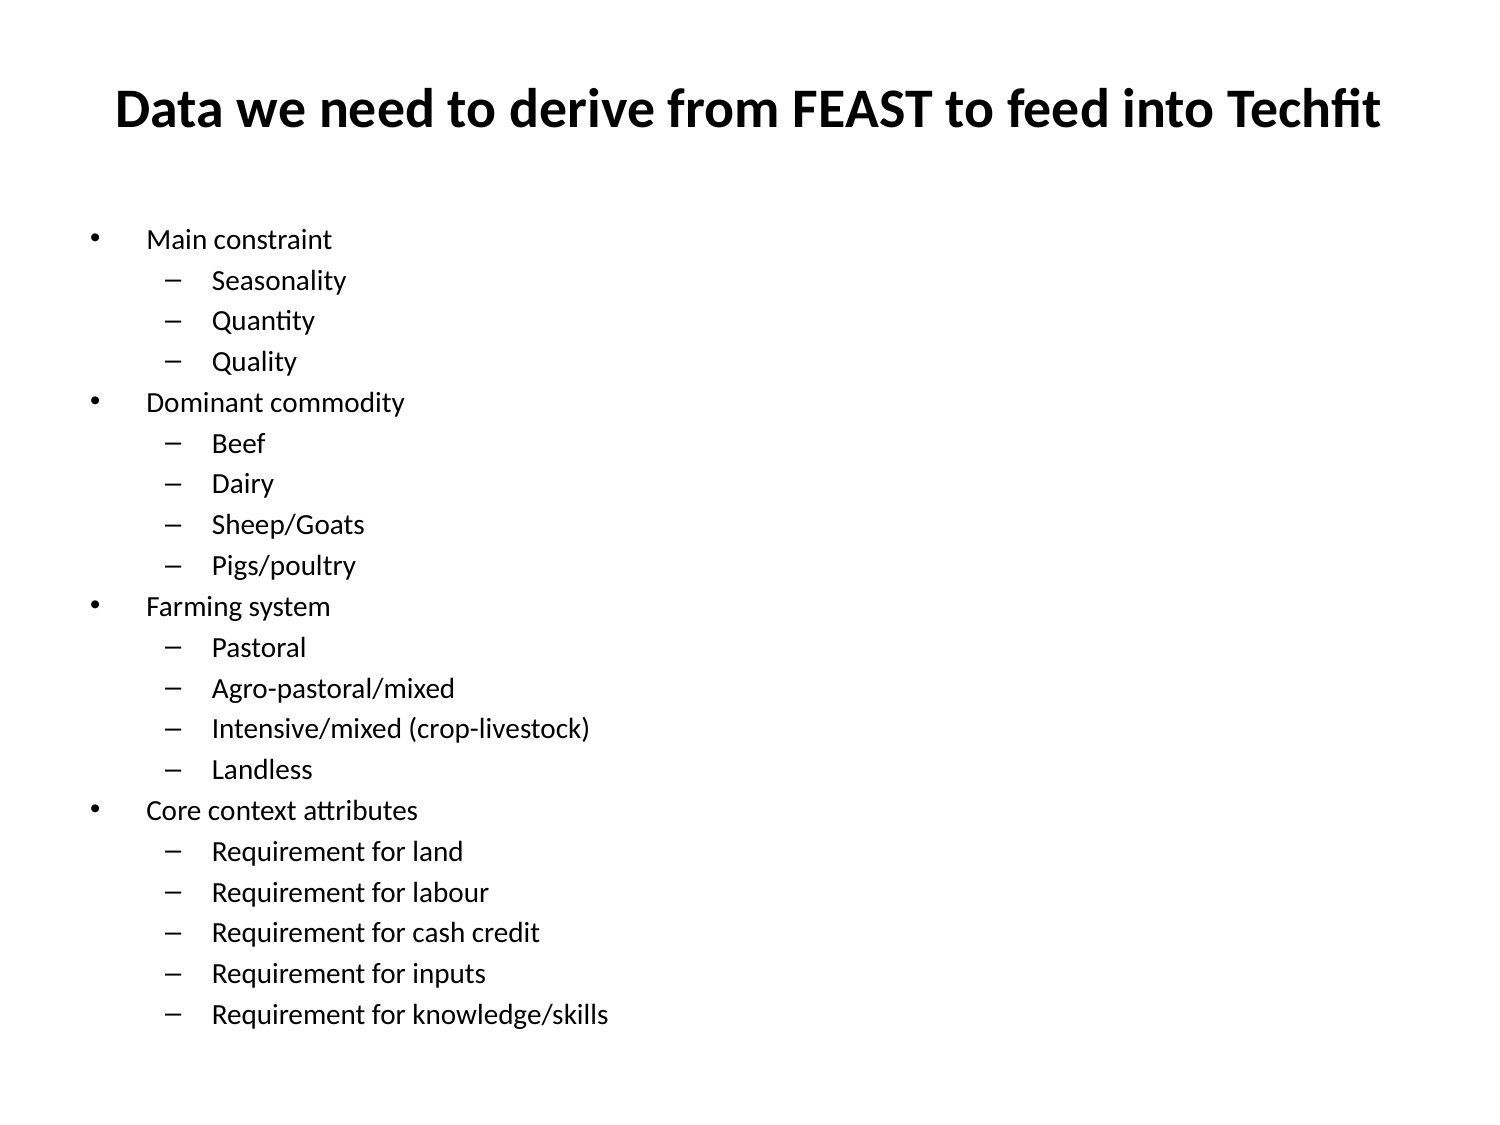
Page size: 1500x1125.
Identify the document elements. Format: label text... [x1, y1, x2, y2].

title Data we need to derive from FEAST to feed into Techfit [74, 44, 1426, 233]
list Main constraint Seasonality Quantity Quality Dominant commodity Beef Dairy Sheep/Goats Pigs/poultry Farming system Pastoral Agro-pastoral/mixed Intensive/mixed (crop-livestock) Landless Core context attributes Requirement for land Requirement for labour Requirement for cash credit Requirement for inputs Requirement for knowledge/skills [74, 233, 1426, 1006]
